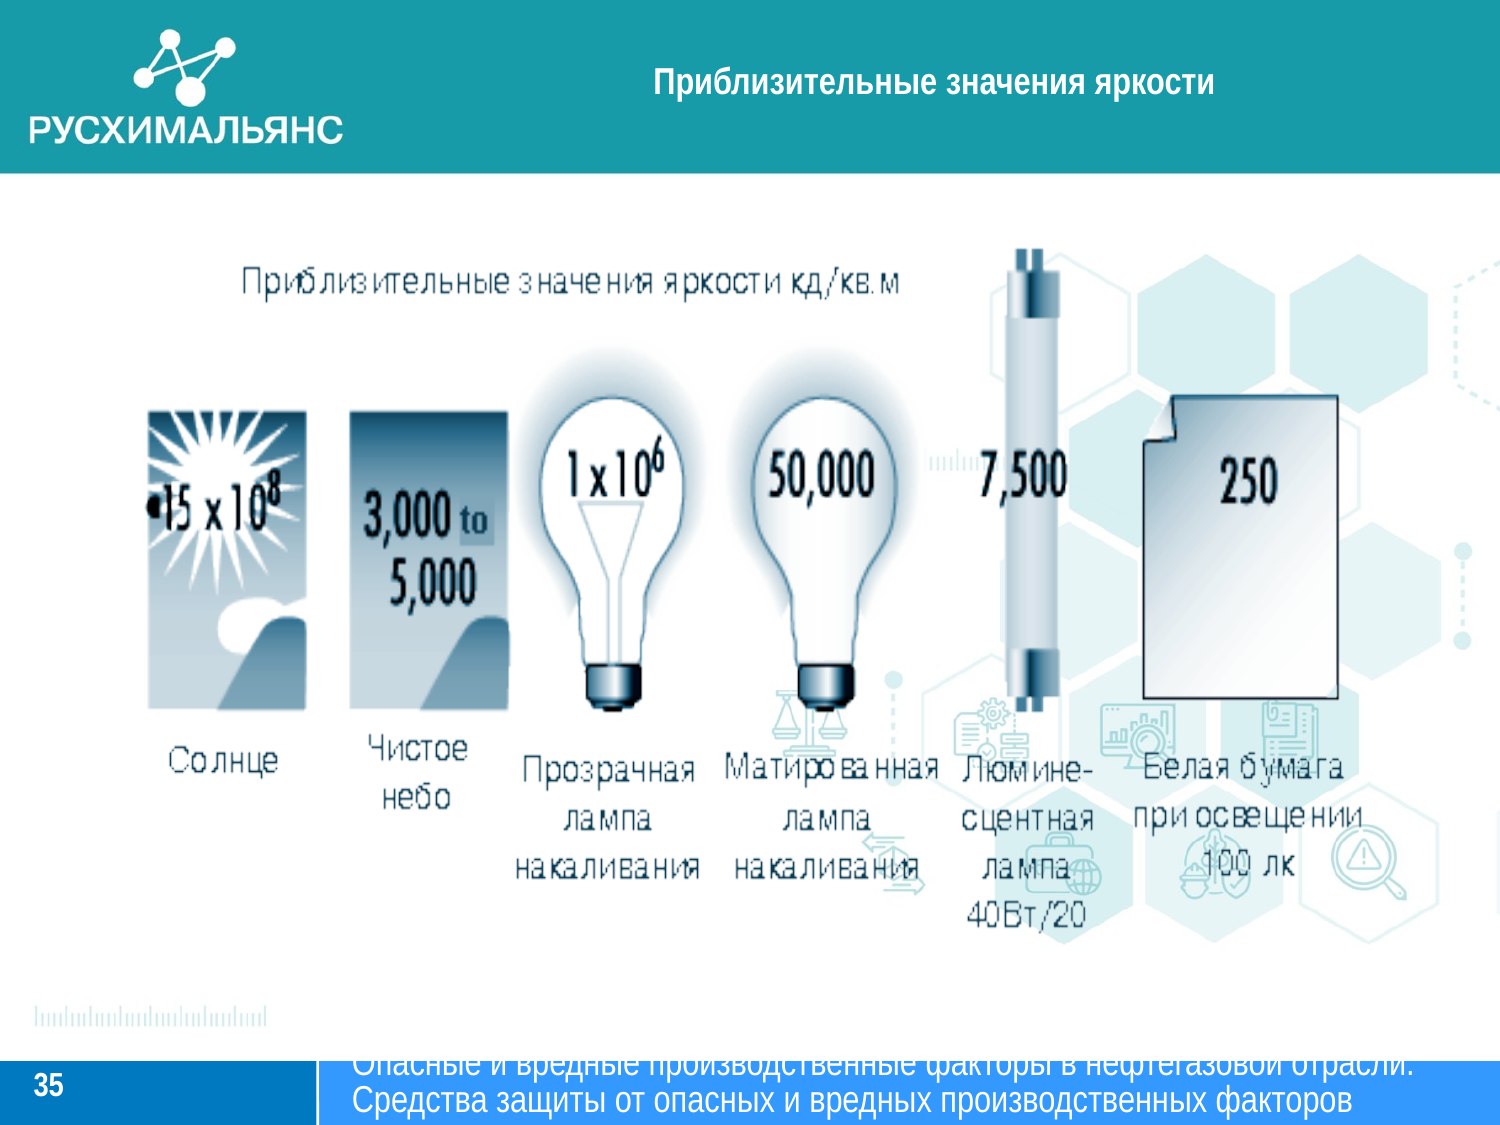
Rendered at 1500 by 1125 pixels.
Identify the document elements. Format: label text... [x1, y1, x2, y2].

footer Опасные и вредные производственные факторы в нефтегазовой отрасли. Средства защиты от опасных и вредных производственных факторов [351, 1067, 1500, 1122]
slide_number 34 [33, 1068, 278, 1122]
picture [0, 0, 1500, 1061]
